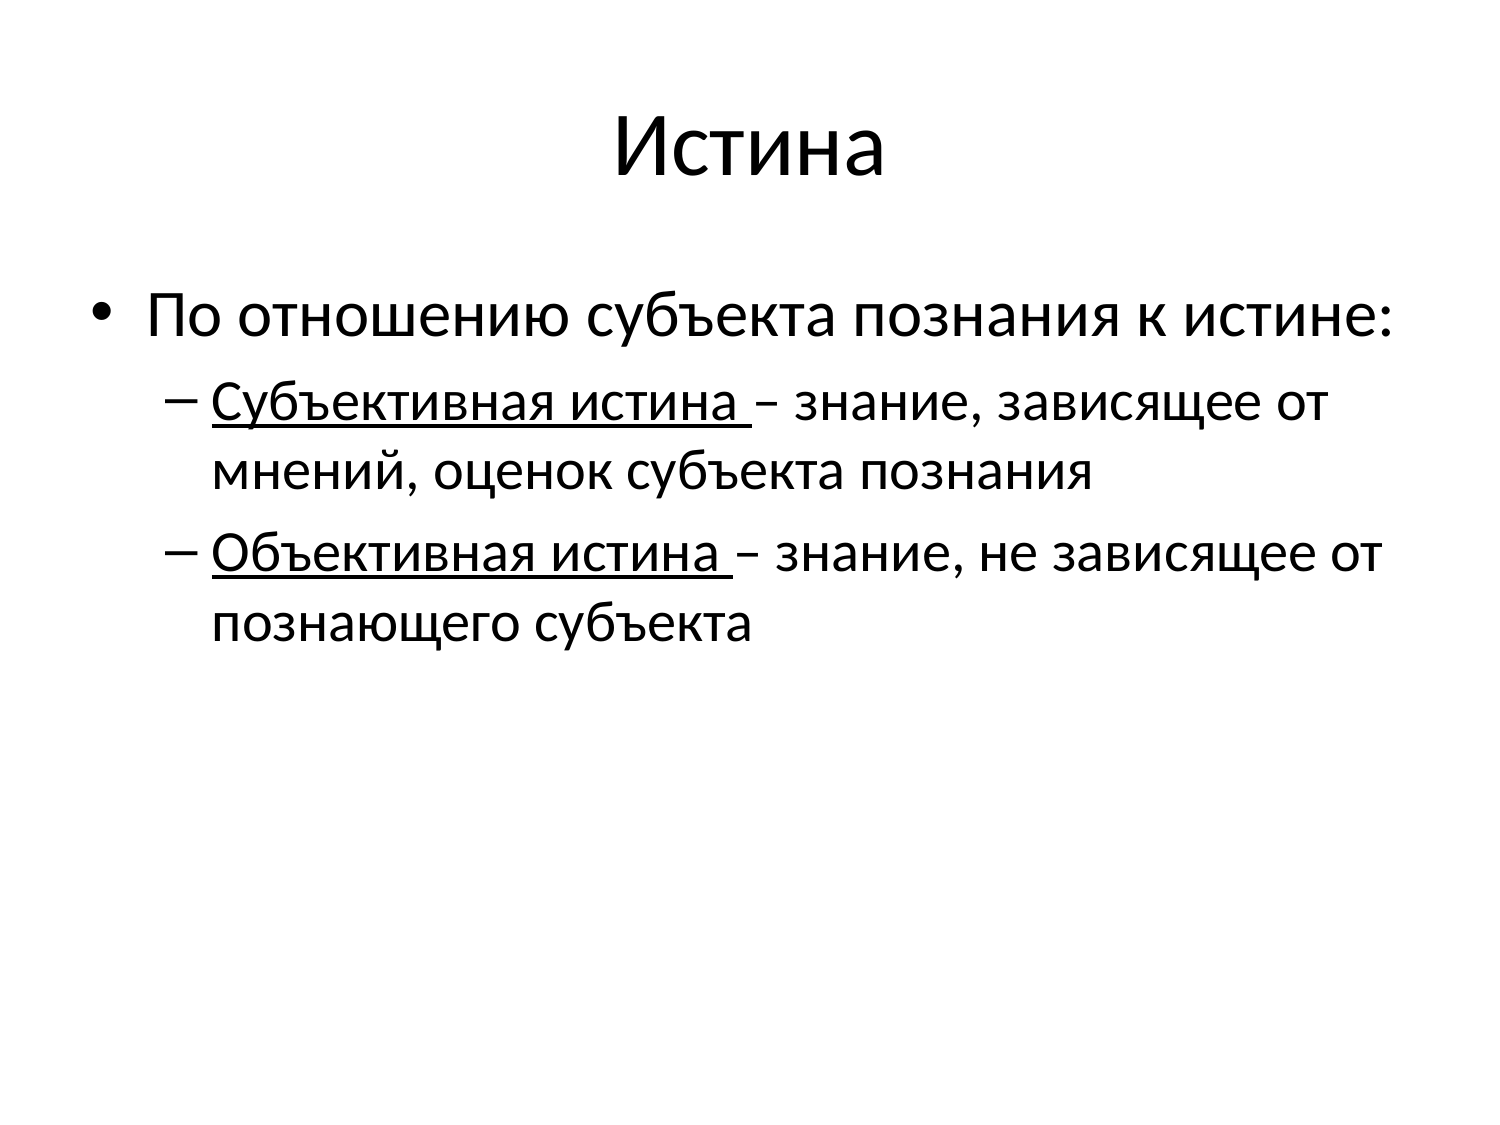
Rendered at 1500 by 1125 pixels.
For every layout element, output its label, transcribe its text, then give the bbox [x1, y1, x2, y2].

list По отношению субъекта познания к истине: Субъективная истина – знание, зависящее от мнений, оценок субъекта познания Объективная истина – знание, не зависящее от познающего субъекта [75, 262, 1425, 1005]
title Истина [75, 45, 1425, 233]
